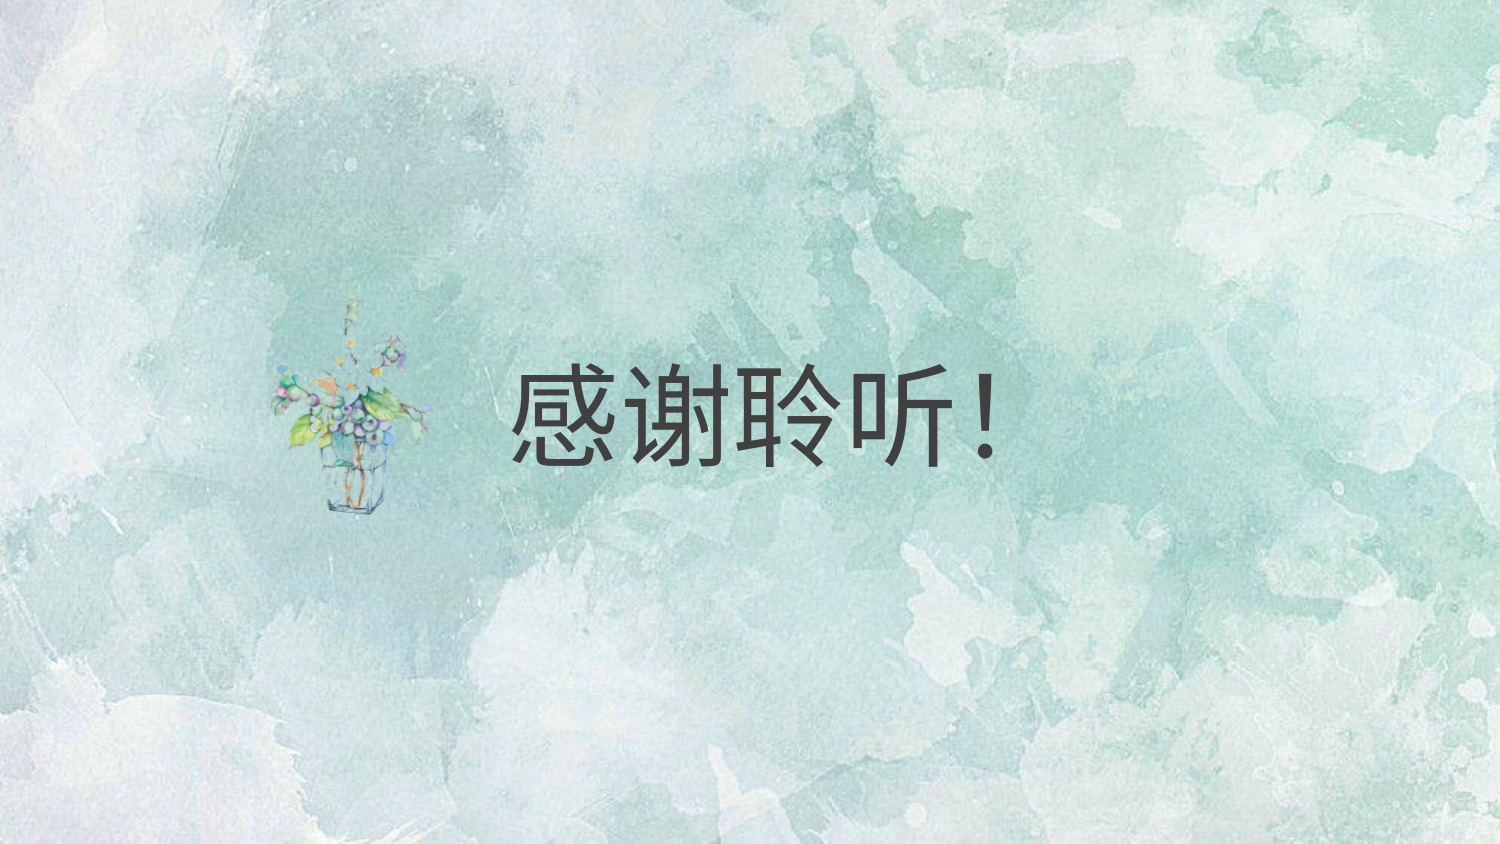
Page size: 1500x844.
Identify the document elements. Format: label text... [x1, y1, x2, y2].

text_box 感谢聆听！ [493, 338, 1086, 489]
picture [0, 0, 1500, 844]
